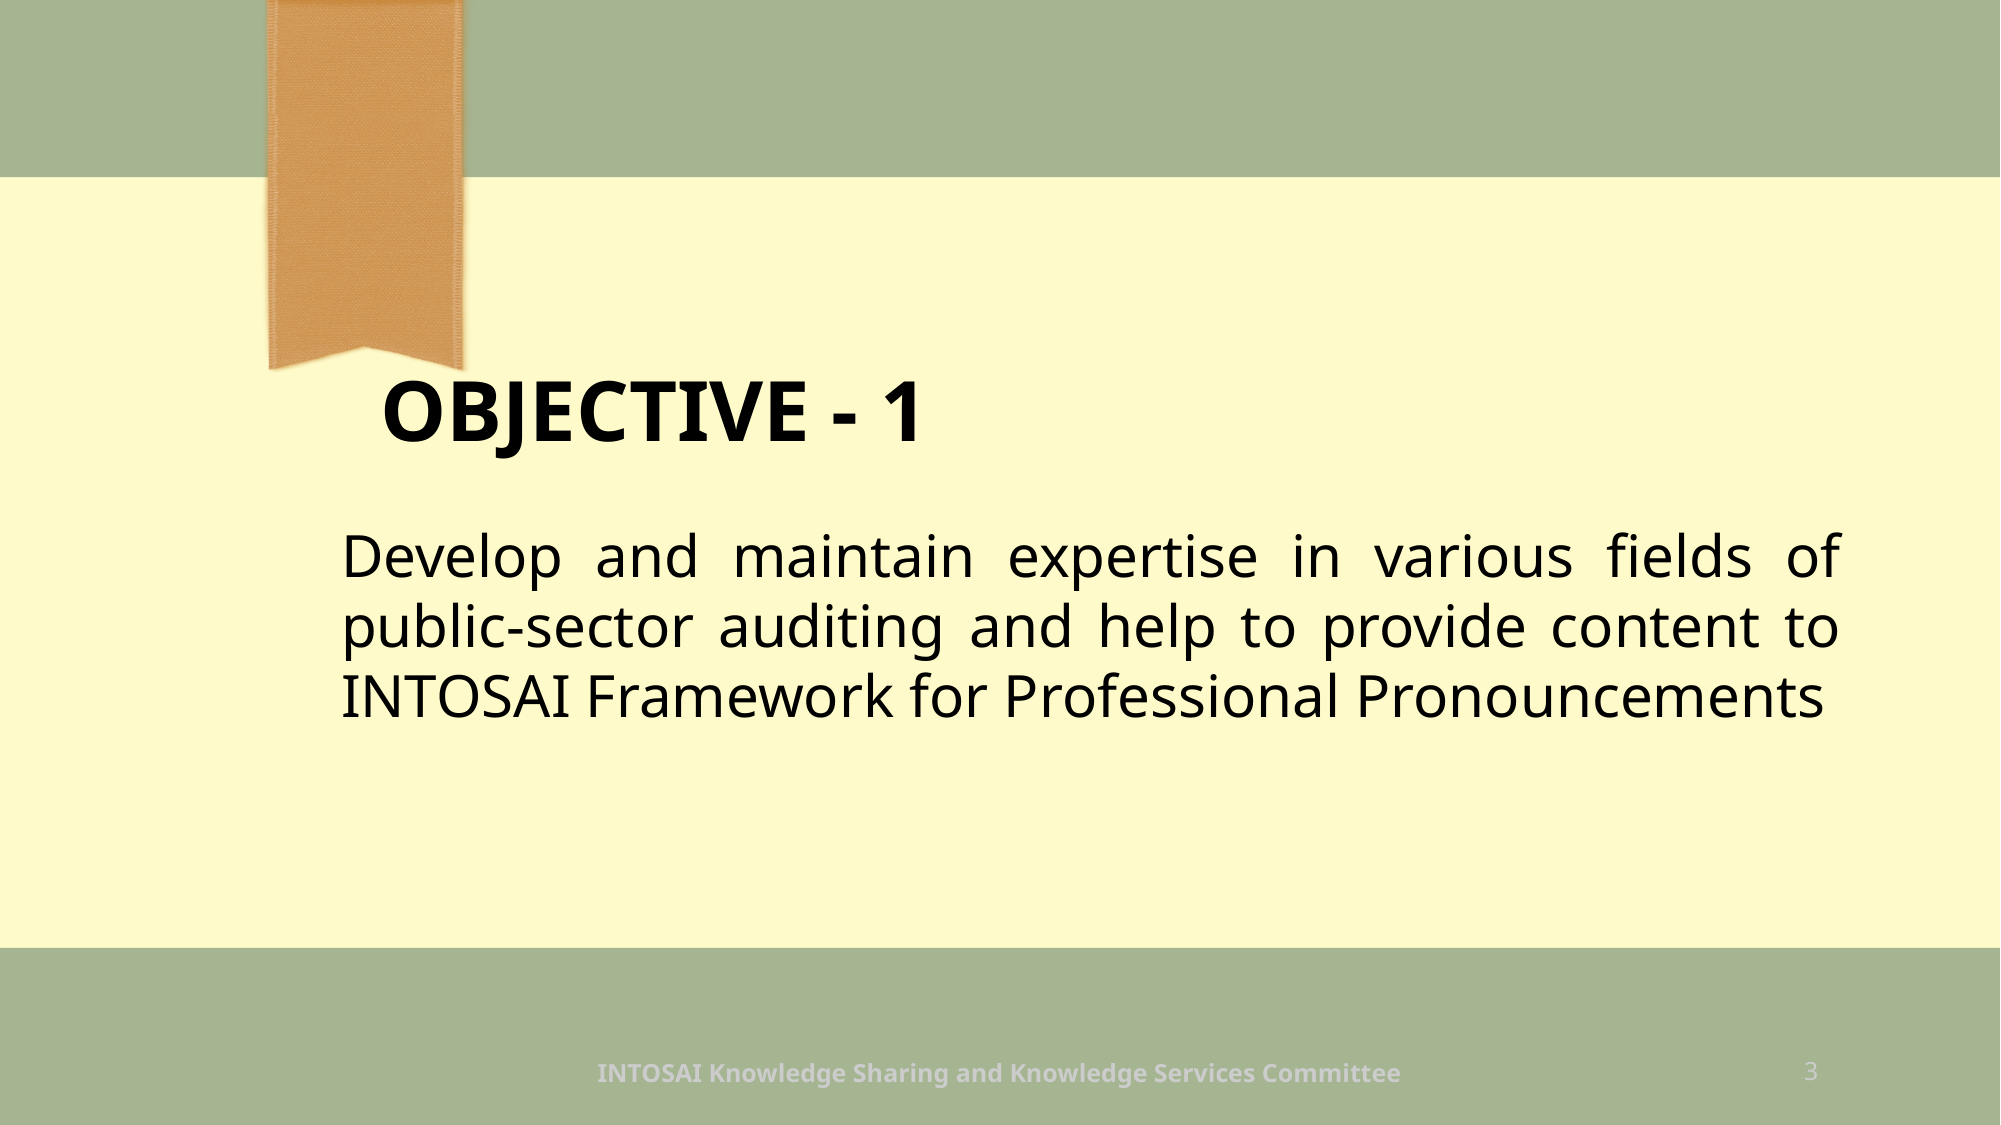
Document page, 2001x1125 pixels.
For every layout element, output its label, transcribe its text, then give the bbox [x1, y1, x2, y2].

title Objective - 1 [380, 356, 1656, 473]
footer INTOSAI Knowledge Sharing and Knowledge Services Committee [481, 1042, 1518, 1103]
slide_number 3 [1518, 1042, 1819, 1103]
text_box [362, 694, 1655, 823]
subtitle Develop and maintain expertise in various fields of public-sector auditing and help to provide content to INTOSAI Framework for Professional Pronouncements [341, 511, 1841, 694]
